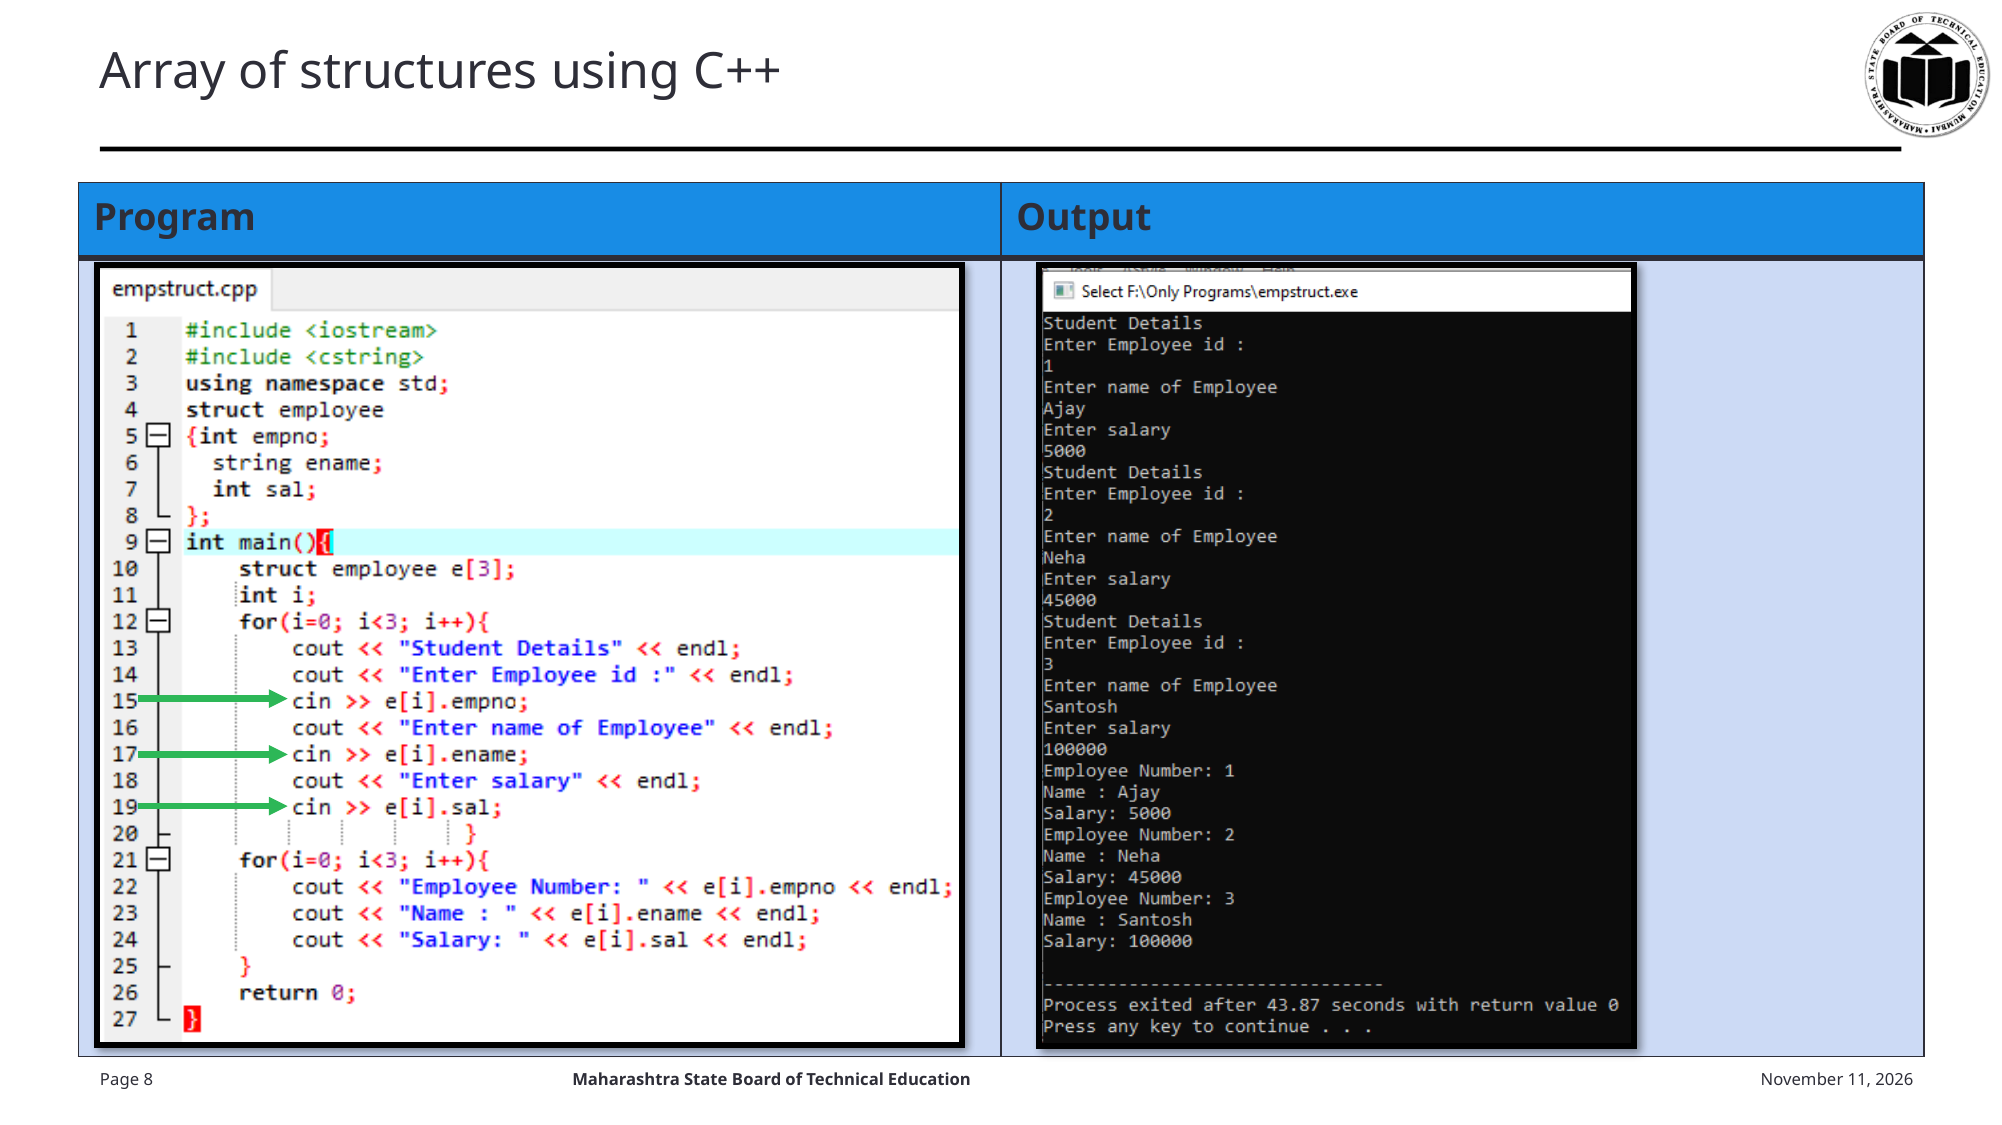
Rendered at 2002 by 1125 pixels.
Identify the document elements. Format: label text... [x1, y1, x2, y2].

table_cell [968, 261, 1000, 1056]
table_cell [1642, 261, 1923, 1056]
table_cell [79, 261, 97, 1056]
picture [1042, 267, 1631, 1043]
table_header Program [79, 183, 1000, 255]
picture [99, 267, 959, 1042]
table_cell [1002, 261, 1040, 1056]
picture [1852, 0, 2001, 149]
table_header Output [1002, 183, 1923, 255]
title Array of structures using C++ [99, 48, 1901, 145]
